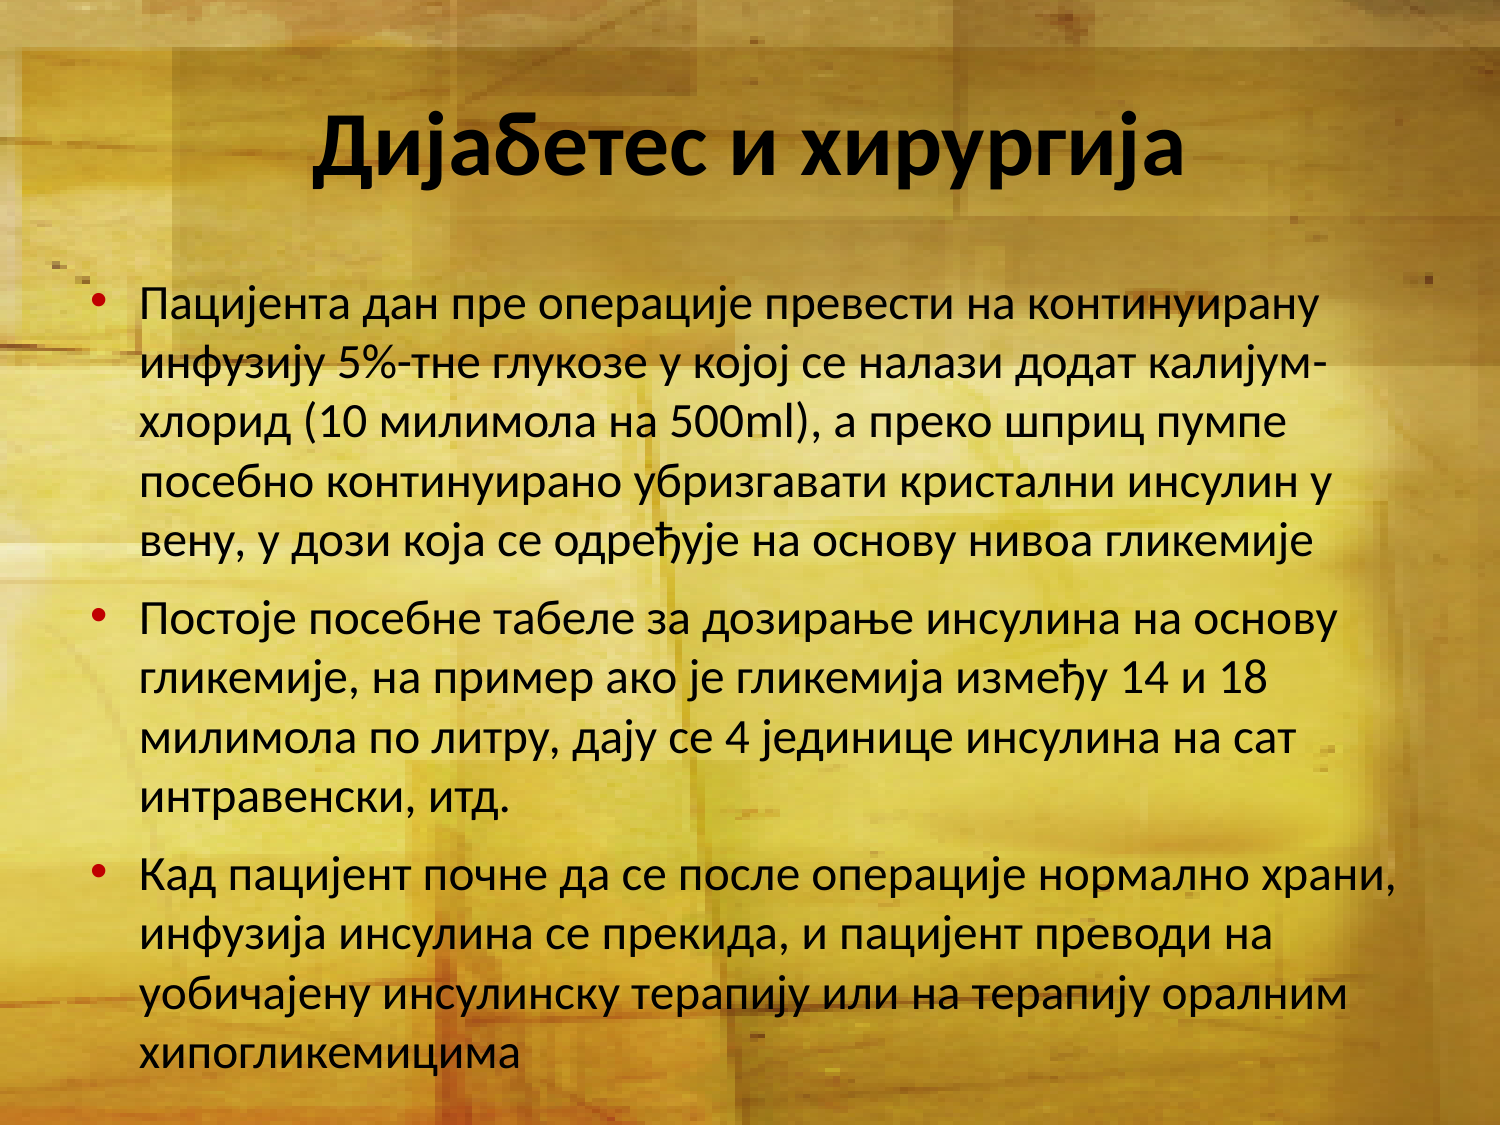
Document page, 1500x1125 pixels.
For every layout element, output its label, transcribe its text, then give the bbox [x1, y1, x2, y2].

picture [0, 0, 1500, 1125]
list Пацијента дан пре операције превести на континуирану инфузију 5%-тне глукозе у којој се налази додат калијум-хлорид (10 милимола на 500ml), а преко шприц пумпе посебно континуирано убризгавати кристални инсулин у вену, у дози која се одређује на основу нивоа гликемије Постоје посебне табеле за дозирање инсулина на основу гликемије, на пример ако је гликемија између 14 и 18 милимола по литру, дају се 4 јединице инсулина на сат интравенски, итд. Кад пацијент почне да се после операције нормално храни, инфузија инсулина се прекида, и пацијент преводи на уобичајену инсулинску терапију или на терапију оралним хипогликемицима [75, 262, 1463, 1088]
title Дијабетес и хирургија [75, 45, 1425, 233]
